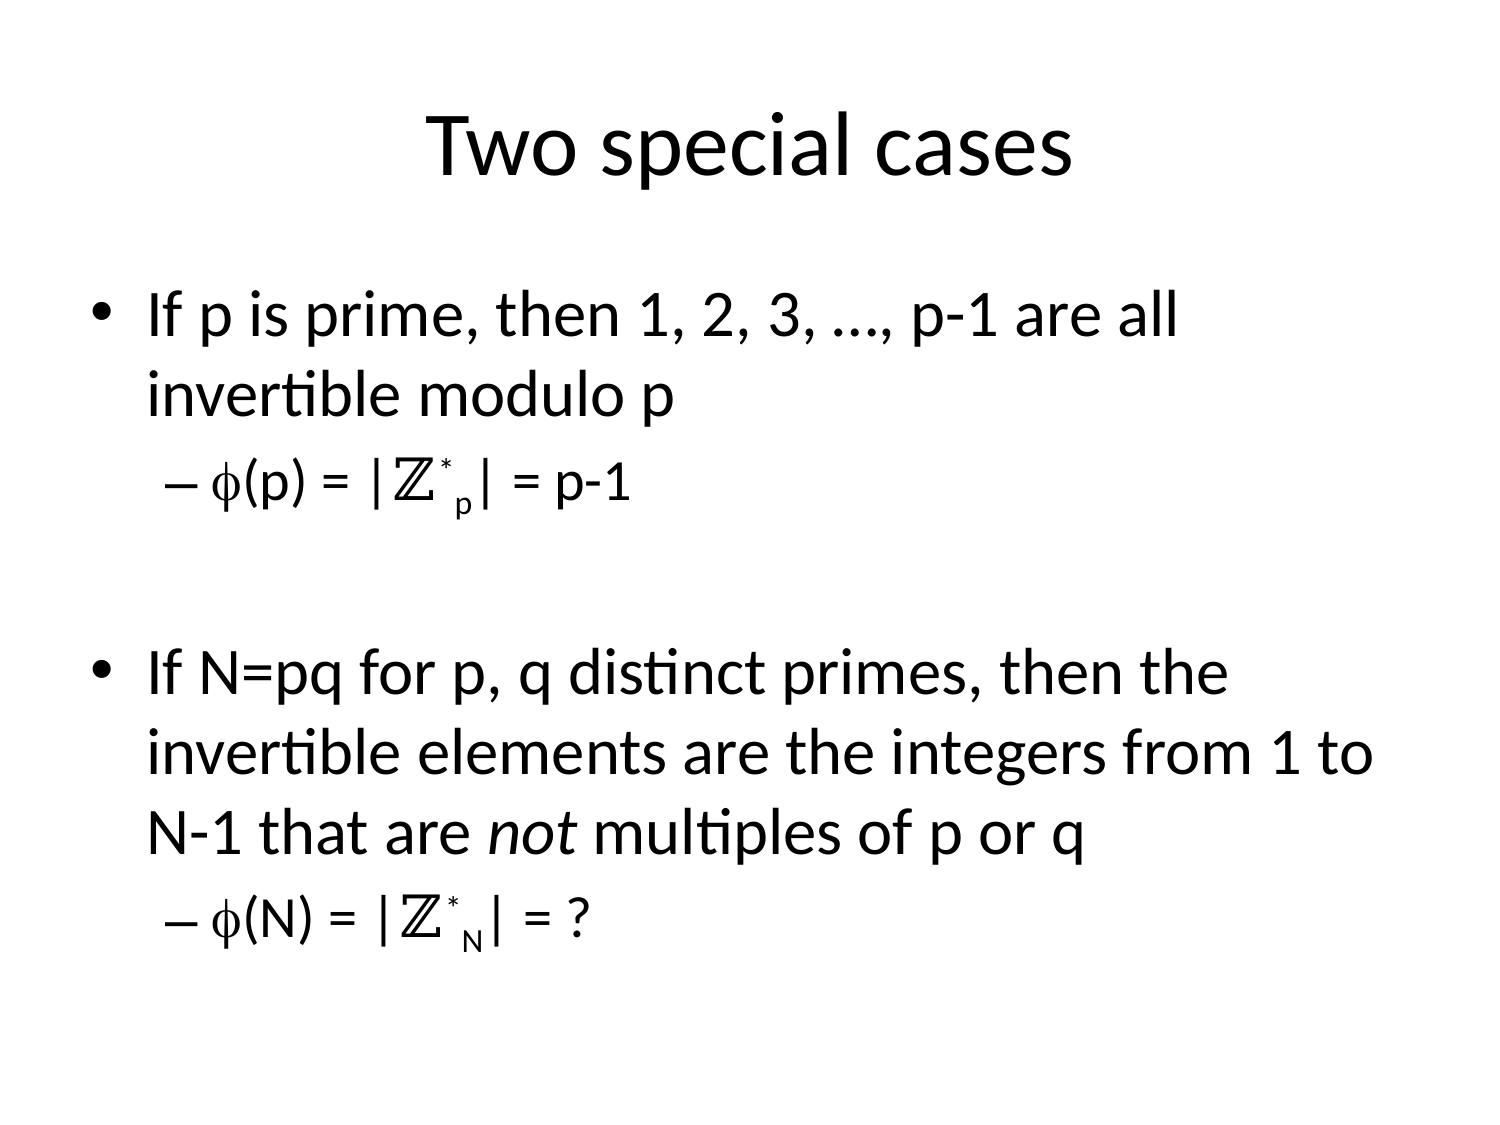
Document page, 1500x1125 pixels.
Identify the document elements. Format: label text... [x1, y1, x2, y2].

title Two special cases [75, 45, 1425, 233]
list If p is prime, then 1, 2, 3, …, p-1 are all invertible modulo p (p) = |ℤ*p| = p-1 If N=pq for p, q distinct primes, then the invertible elements are the integers from 1 to N-1 that are not multiples of p or q (N) = |ℤ*N| = ? [75, 262, 1425, 1005]
